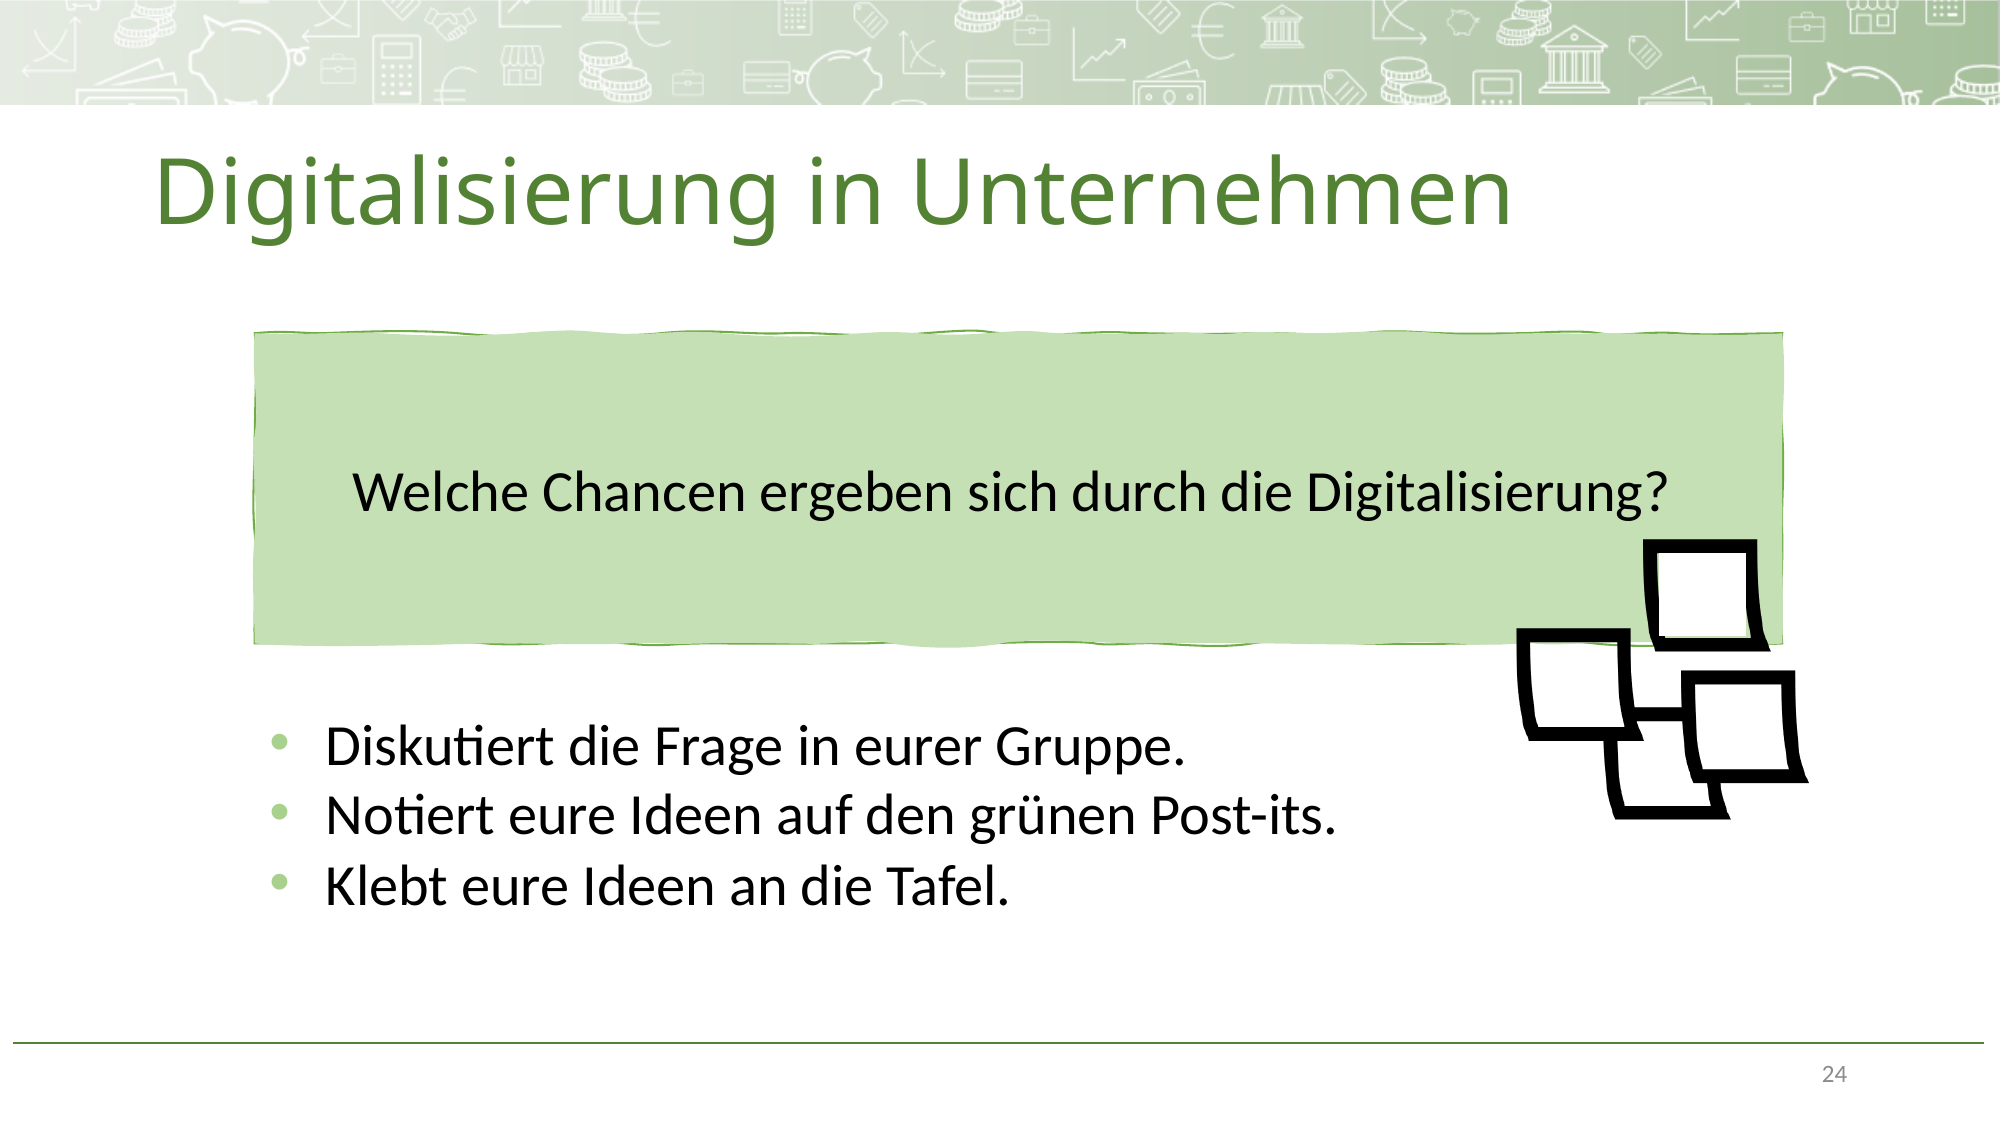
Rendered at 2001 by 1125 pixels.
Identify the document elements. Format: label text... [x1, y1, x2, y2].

picture [1499, 514, 1828, 844]
text_box Welche Chancen ergeben sich durch die Digitalisierung? [252, 329, 1785, 648]
picture [0, 0, 2000, 105]
title Digitalisierung in Unternehmen [137, 111, 1863, 278]
slide_number 24 [1412, 1042, 1863, 1103]
text_box Diskutiert die Frage in eurer Gruppe. Notiert eure Ideen auf den grünen Post-its. Klebt eure Ideen an die Tafel. [254, 699, 1425, 925]
